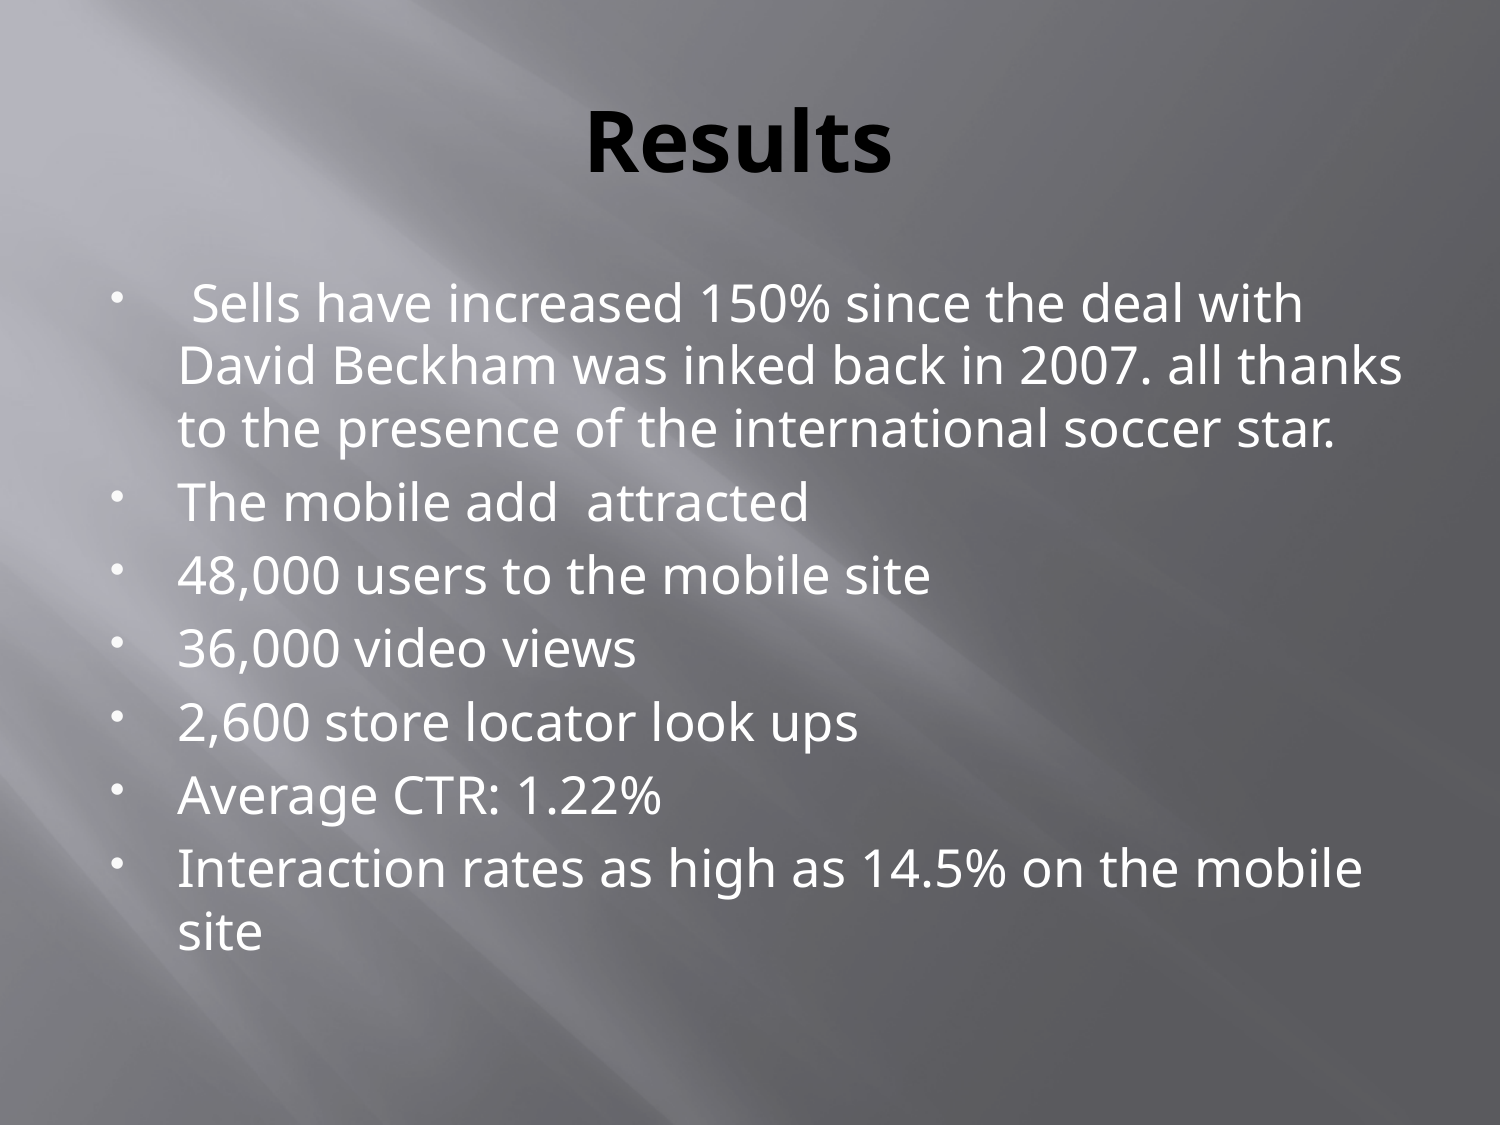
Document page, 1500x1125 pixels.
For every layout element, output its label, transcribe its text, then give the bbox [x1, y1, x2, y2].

title Results [75, 45, 1425, 233]
list Sells have increased 150% since the deal with David Beckham was inked back in 2007. all thanks to the presence of the international soccer star. The mobile add attracted 48,000 users to the mobile site 36,000 video views 2,600 store locator look ups Average CTR: 1.22% Interaction rates as high as 14.5% on the mobile site [75, 262, 1425, 1035]
